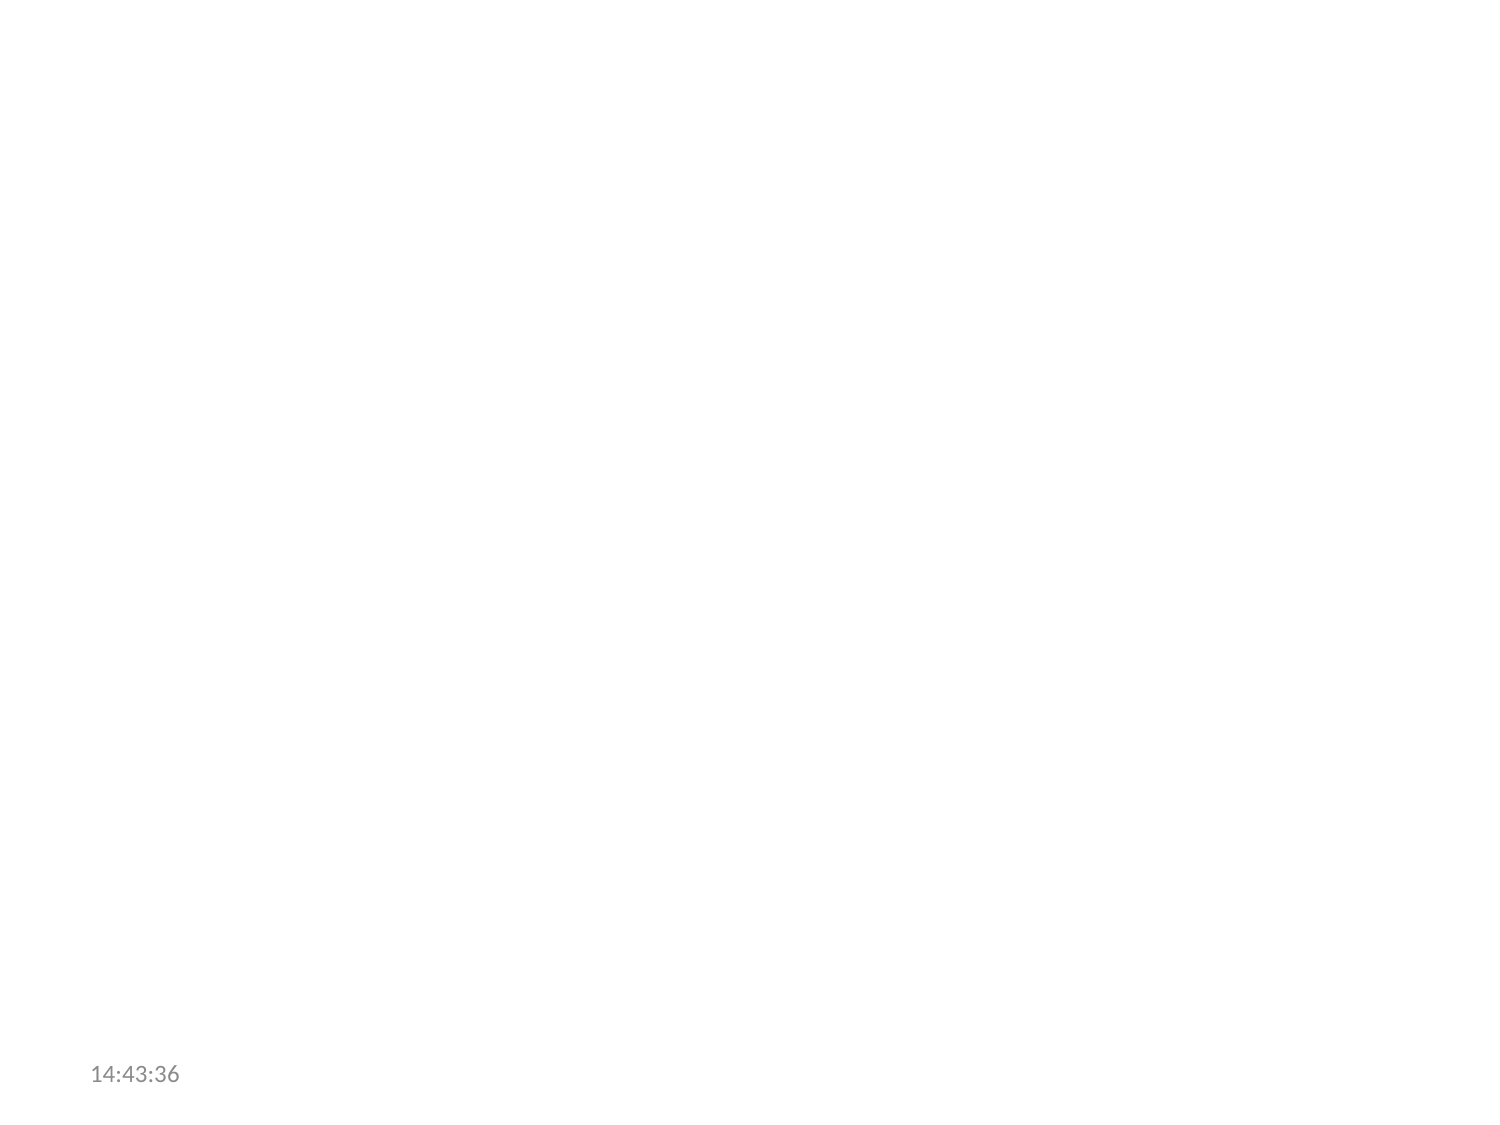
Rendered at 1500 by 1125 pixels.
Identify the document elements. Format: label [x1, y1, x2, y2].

slide_number [75, 1042, 425, 1103]
